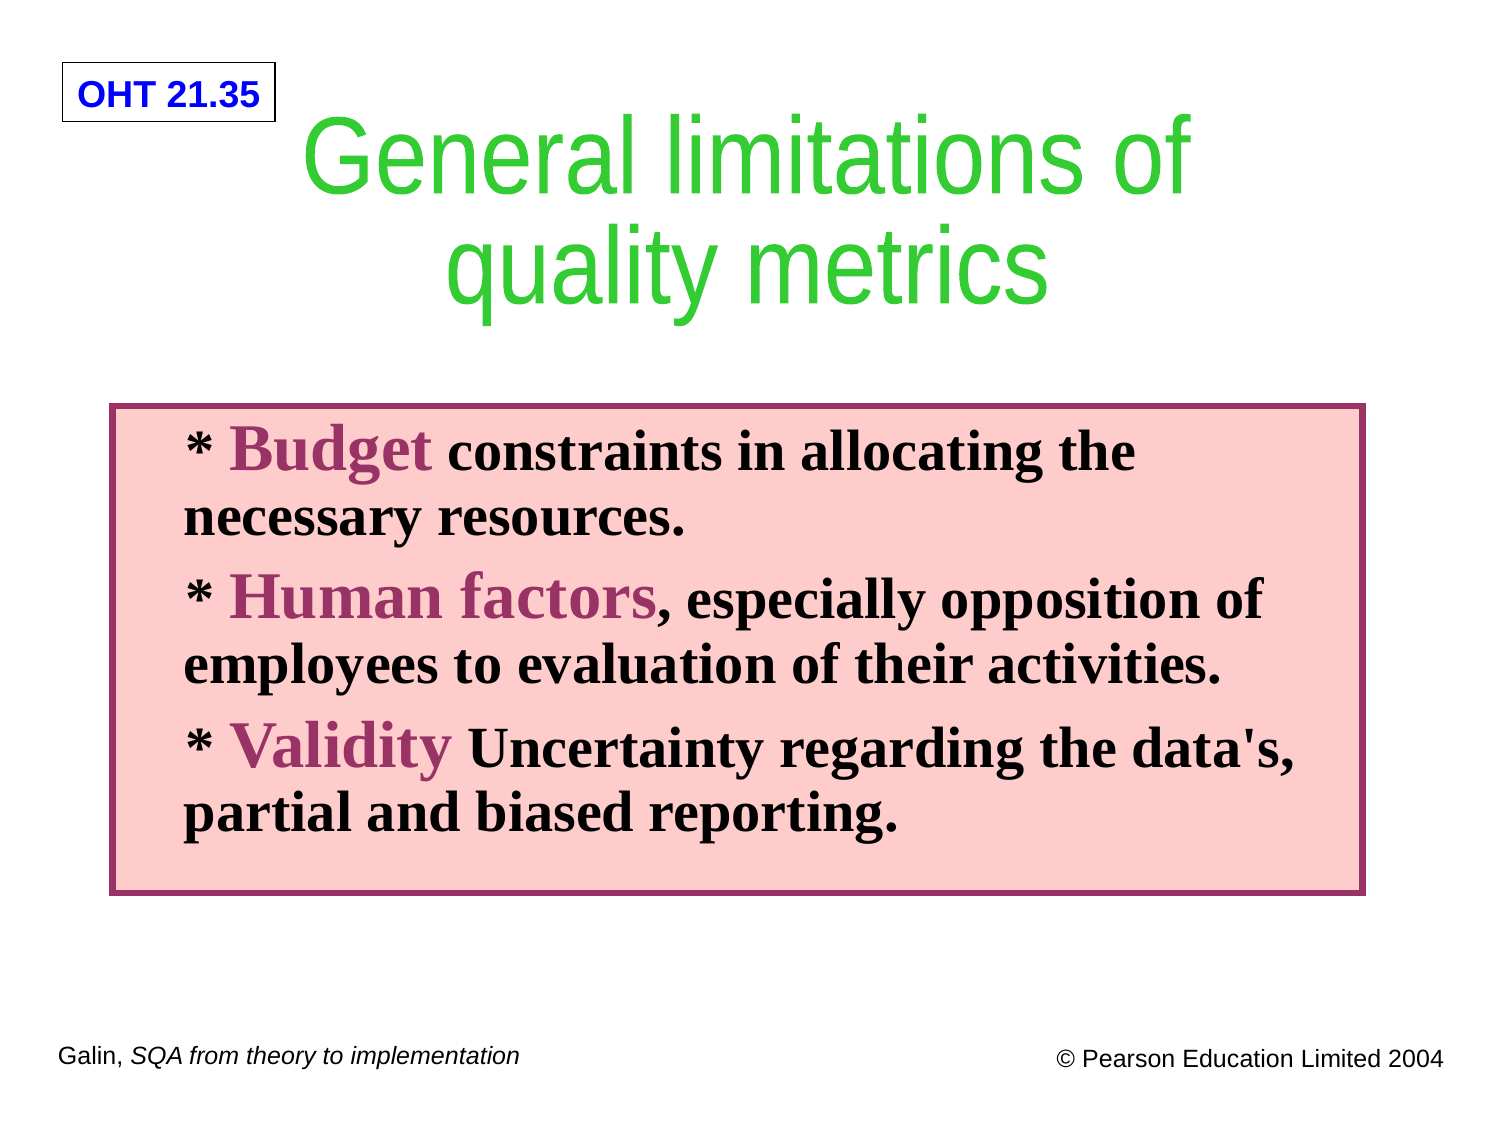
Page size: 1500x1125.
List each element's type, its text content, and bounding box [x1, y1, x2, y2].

list * Budget constraints in allocating the necessary resources. * Human factors, especially opposition of employees to evaluation of their activities. * Validity Uncertainty regarding the data's, partial and biased reporting. [112, 405, 1363, 894]
